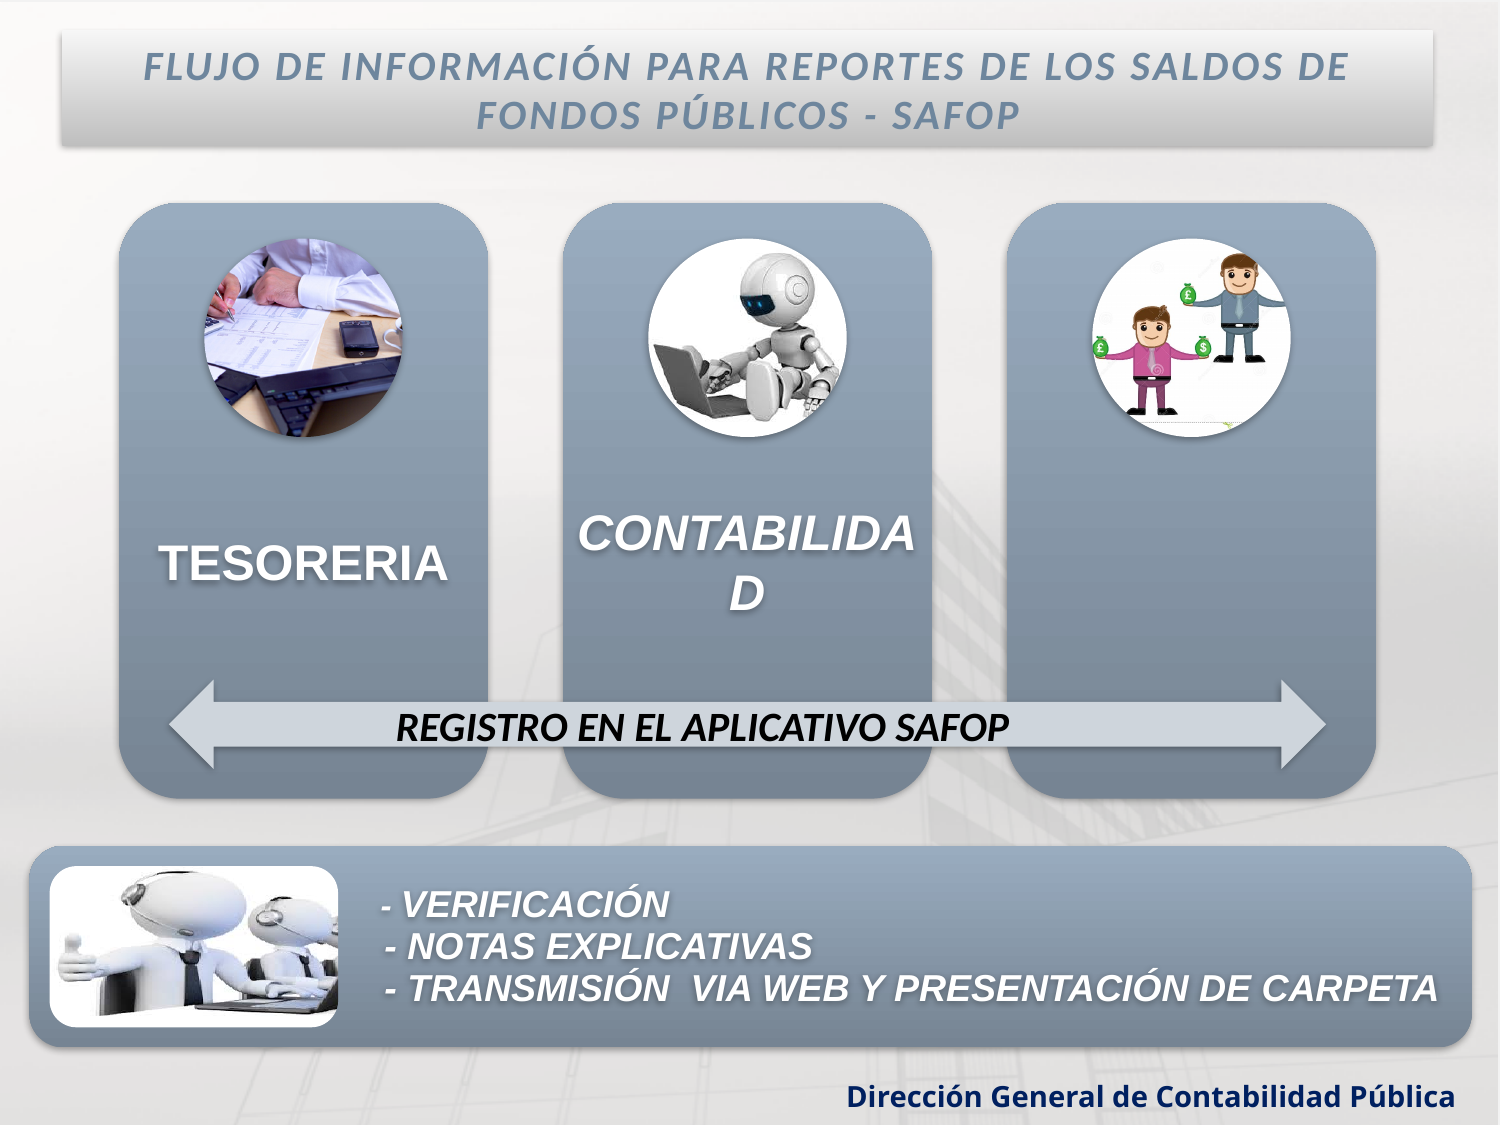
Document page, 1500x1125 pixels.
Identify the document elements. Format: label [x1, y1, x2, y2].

picture [0, 2, 1498, 1125]
text_box [29, 845, 1472, 1048]
text_box [118, 202, 1377, 799]
